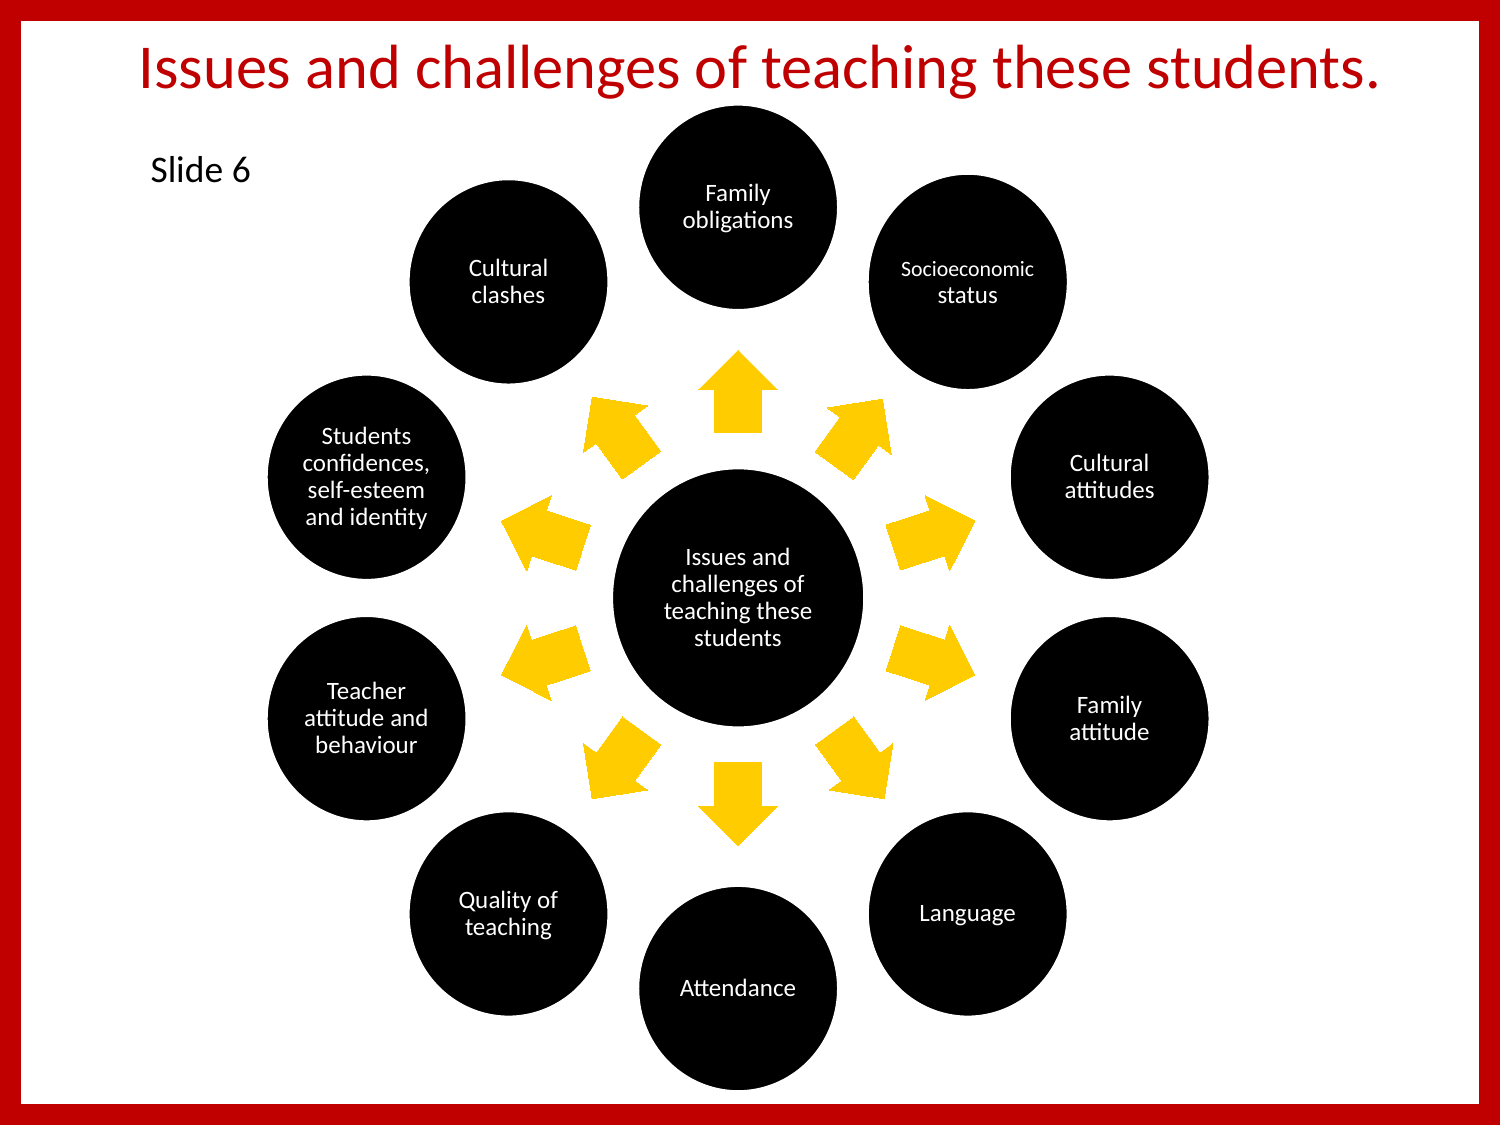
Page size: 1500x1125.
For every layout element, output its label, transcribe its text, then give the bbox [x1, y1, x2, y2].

text_box [0, 0, 1500, 1125]
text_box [64, 113, 1412, 1083]
text_box Issues and challenges of teaching these students. [123, 21, 1450, 109]
